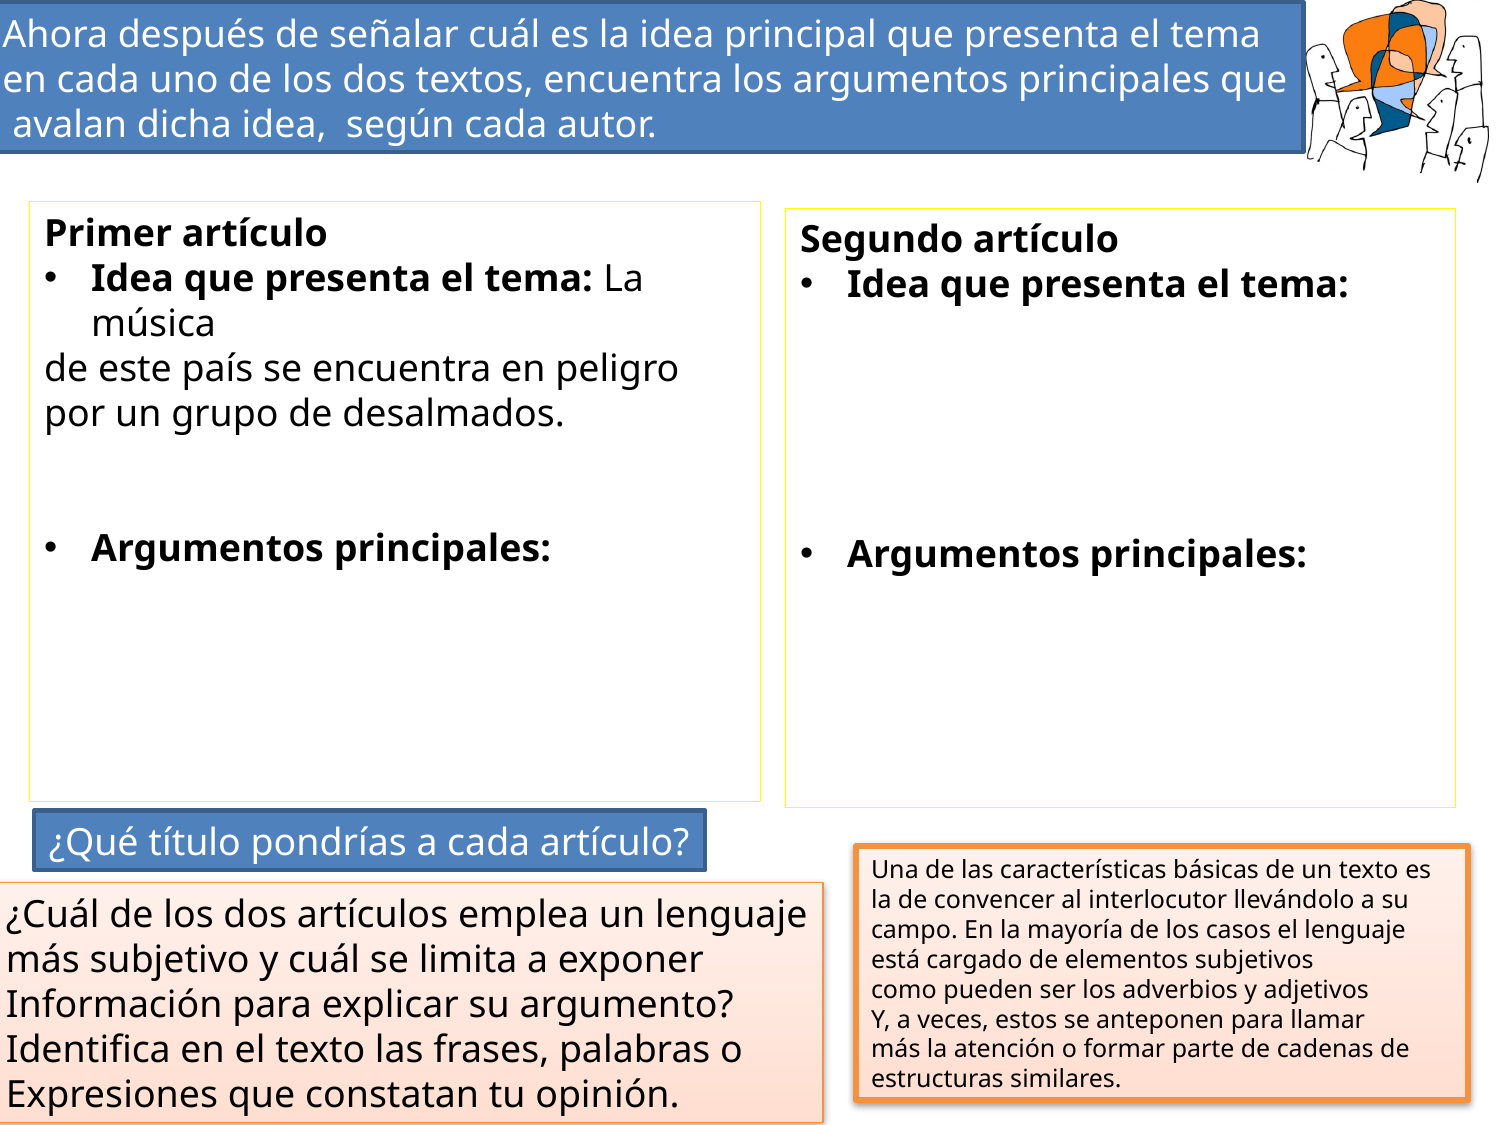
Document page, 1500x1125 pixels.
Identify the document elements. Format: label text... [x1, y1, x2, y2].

picture [1304, 0, 1489, 183]
text_box Primer artículo Idea que presenta el tema: La música de este país se encuentra en peligro por un grupo de desalmados. Argumentos principales: [29, 201, 761, 802]
text_box Segundo artículo Idea que presenta el tema: Argumentos principales: [785, 208, 1456, 808]
text_box Una de las características básicas de un texto es la de convencer al interlocutor llevándolo a su campo. En la mayoría de los casos el lenguaje está cargado de elementos subjetivos como pueden ser los adverbios y adjetivos Y, a veces, estos se anteponen para llamar más la atención o formar parte de cadenas de estructuras similares. [855, 845, 1468, 1101]
text_box ¿Qué título pondrías a cada artículo? [32, 808, 707, 872]
text_box Ahora después de señalar cuál es la idea principal que presenta el tema en cada uno de los dos textos, encuentra los argumentos principales que avalan dicha idea, según cada autor. [0, 0, 1302, 154]
text_box ¿Cuál de los dos artículos emplea un lenguaje más subjetivo y cuál se limita a exponer Información para explicar su argumento? Identifica en el texto las frases, palabras o Expresiones que constatan tu opinión. [0, 882, 824, 1123]
